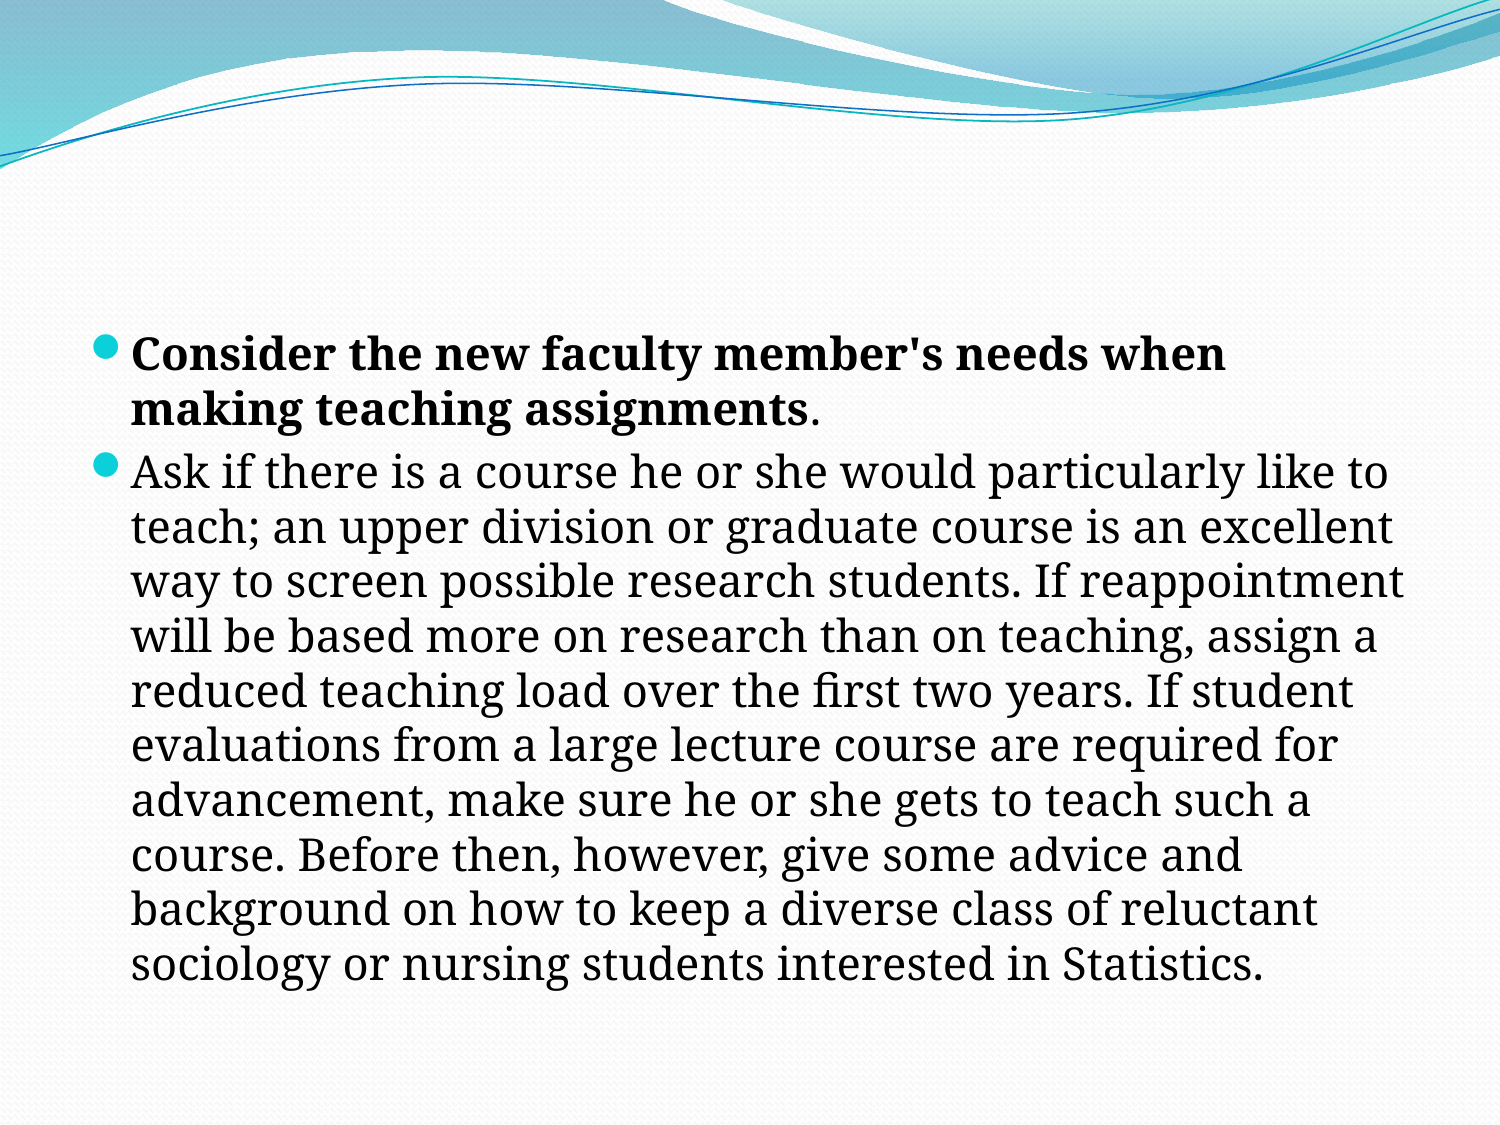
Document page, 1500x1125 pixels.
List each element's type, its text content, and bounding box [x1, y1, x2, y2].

list Consider the new faculty member's needs when making teaching assignments. Ask if there is a course he or she would particularly like to teach; an upper division or graduate course is an excellent way to screen possible research students. If reappointment will be based more on research than on teaching, assign a reduced teaching load over the first two years. If student evaluations from a large lecture course are required for advancement, make sure he or she gets to teach such a course. Before then, however, give some advice and background on how to keep a diverse class of reluctant sociology or nursing students interested in Statistics. [75, 317, 1425, 1038]
